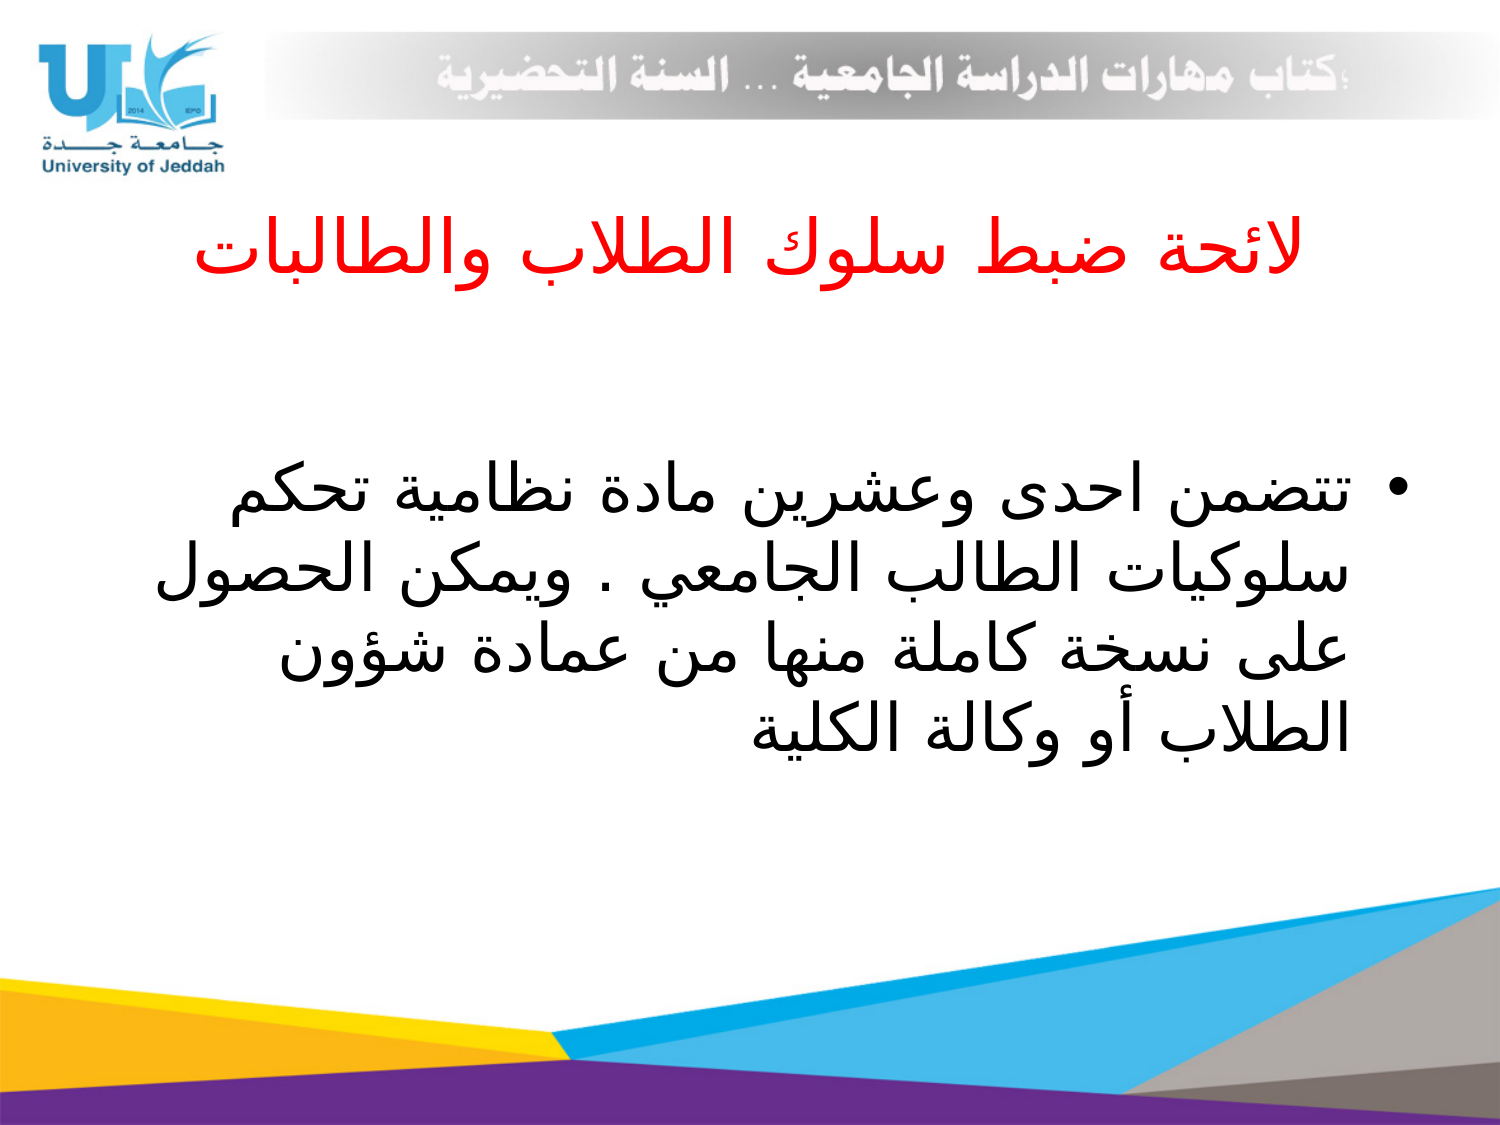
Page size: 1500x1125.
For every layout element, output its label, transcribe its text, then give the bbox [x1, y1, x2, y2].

title لائحة ضبط سلوك الطلاب والطالبات [75, 149, 1425, 338]
list تتضمن احدى وعشرين مادة نظامية تحكم سلوكيات الطالب الجامعي . ويمكن الحصول على نسخة كاملة منها من عمادة شؤون الطلاب أو وكالة الكلية [75, 437, 1425, 725]
picture [0, 0, 1500, 1125]
